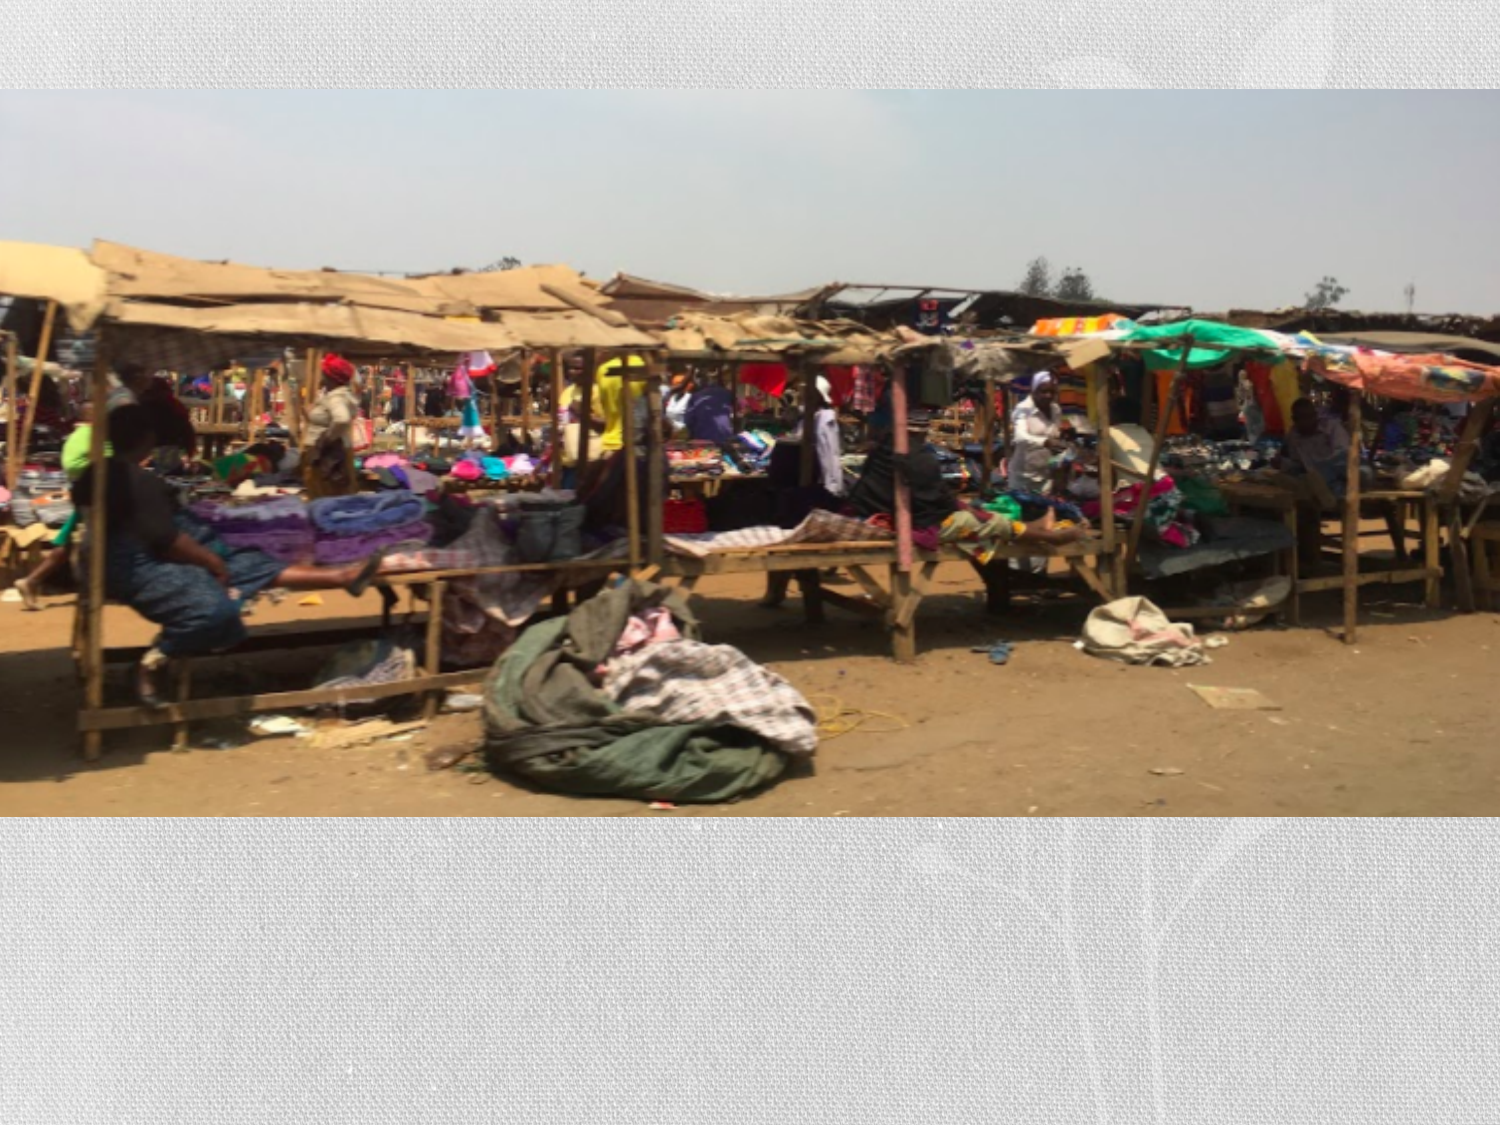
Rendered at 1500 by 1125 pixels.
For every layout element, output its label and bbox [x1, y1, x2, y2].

picture [0, 89, 1500, 817]
